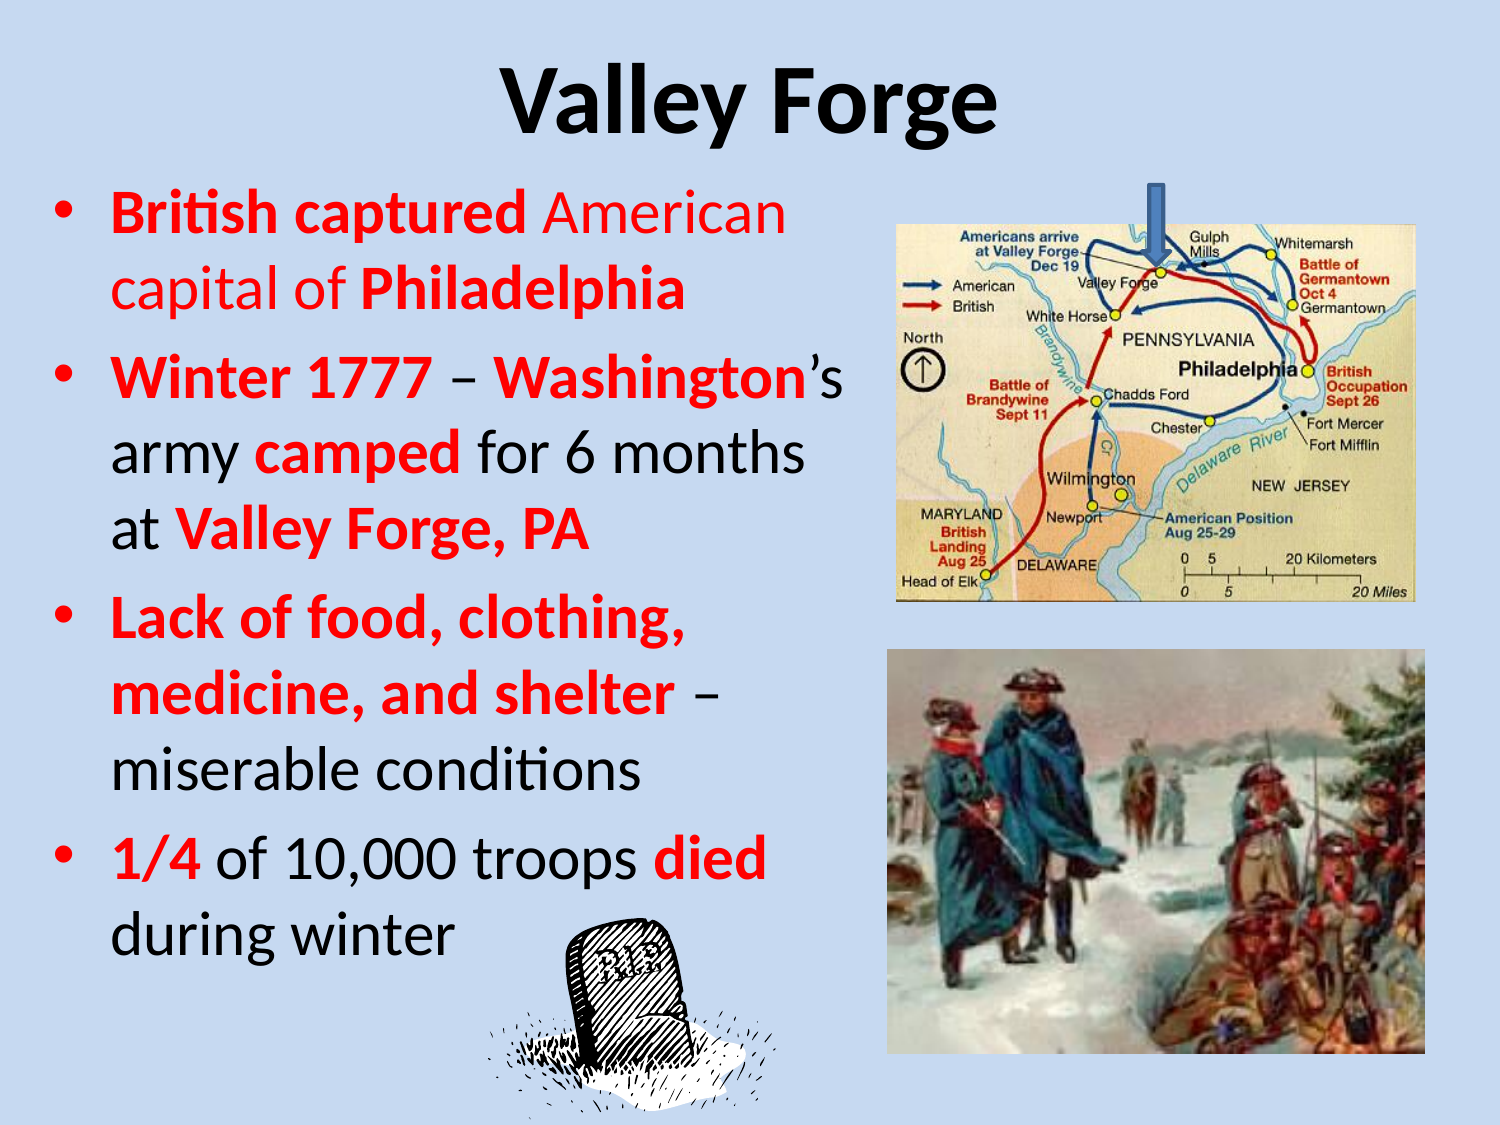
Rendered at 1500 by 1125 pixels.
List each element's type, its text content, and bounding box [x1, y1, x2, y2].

picture [487, 916, 776, 1120]
list British captured American capital of Philadelphia Winter 1777 – Washington’s army camped for 6 months at Valley Forge, PA Lack of food, clothing, medicine, and shelter – miserable conditions 1/4 of 10,000 troops died during winter [37, 162, 863, 1005]
text_box [1147, 182, 1166, 223]
picture [896, 224, 1416, 602]
picture [887, 649, 1426, 1054]
title Valley Forge [75, 0, 1425, 188]
